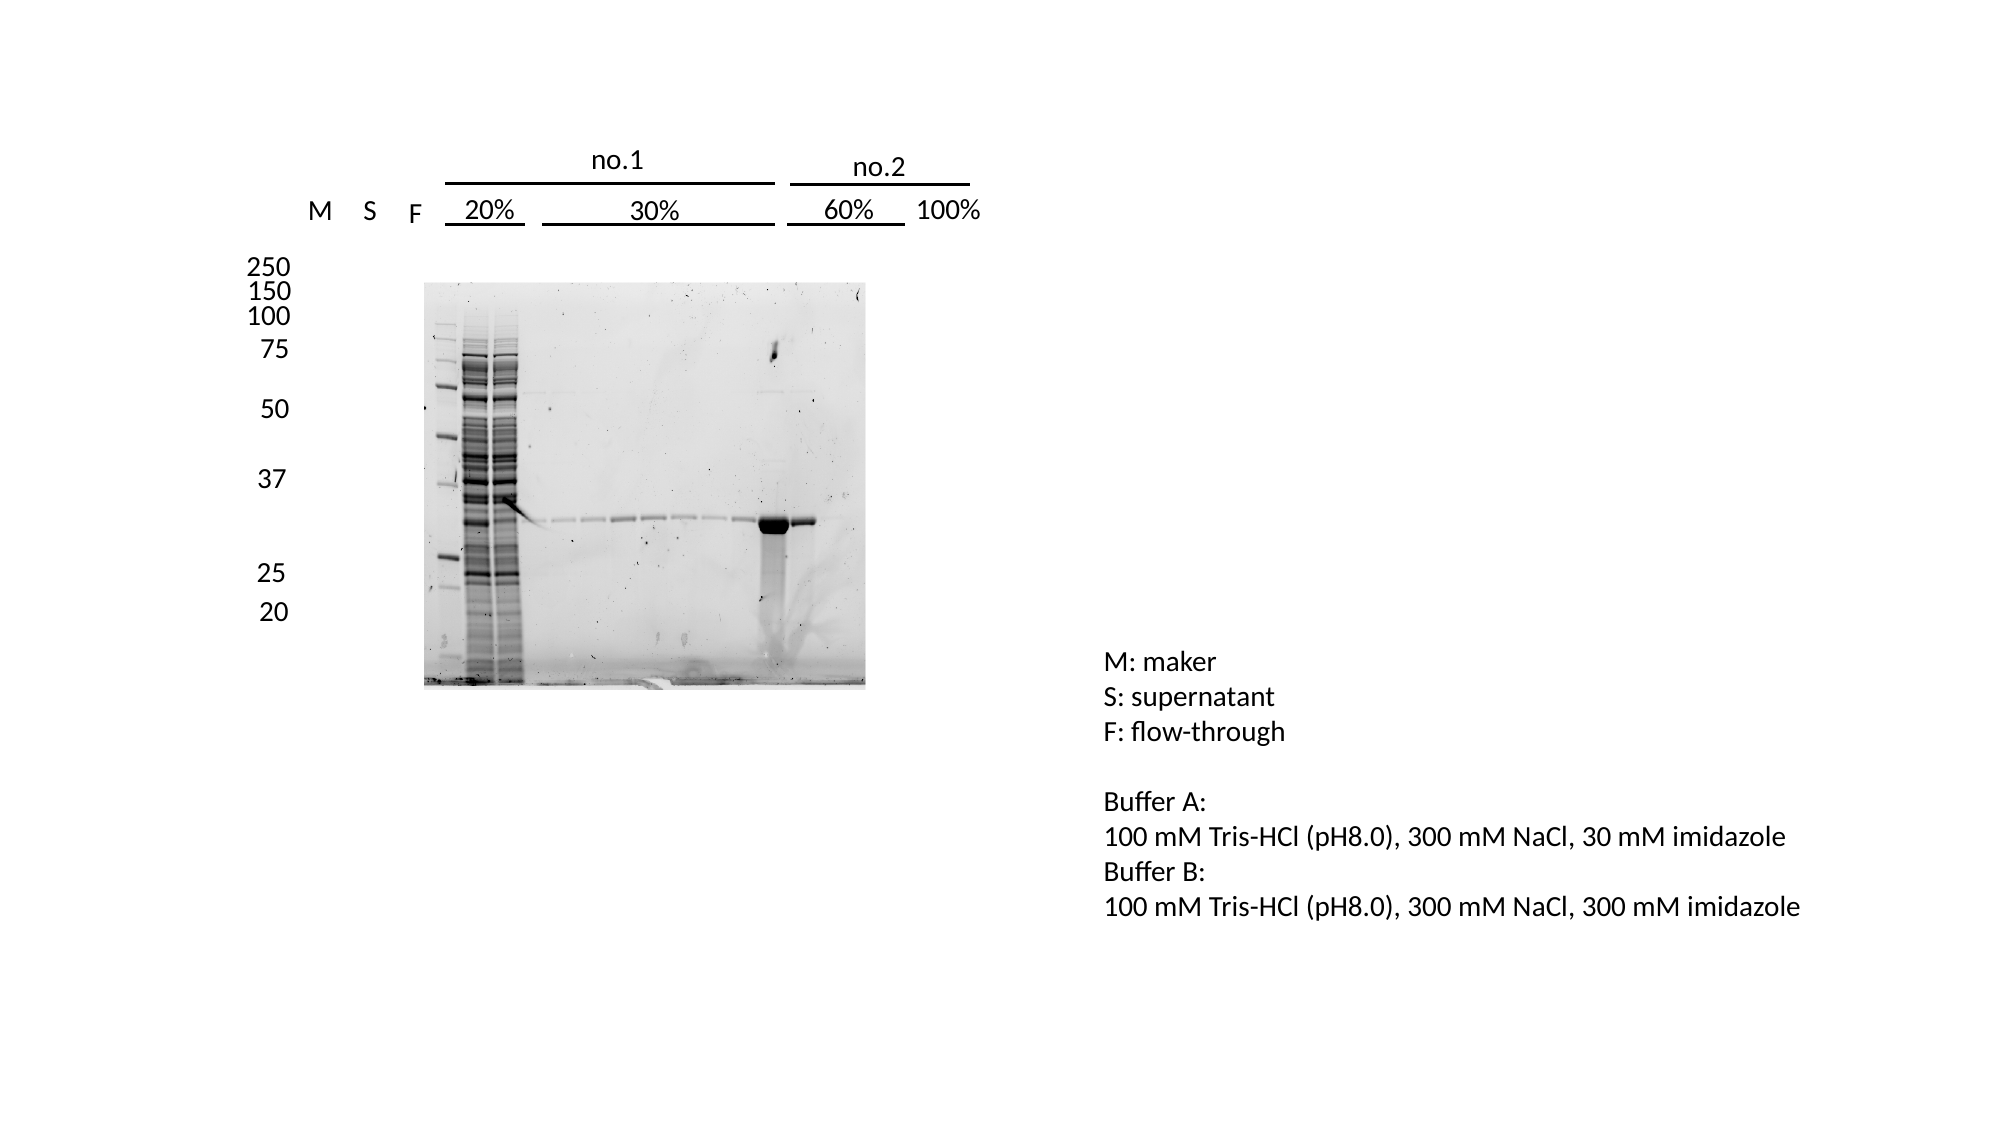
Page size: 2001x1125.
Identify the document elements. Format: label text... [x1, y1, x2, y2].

text_box M: maker S: supernatant F: flow-through Buffer A: 100 mM Tris-HCl (pH8.0), 300 mM NaCl, 30 mM imidazole Buffer B: 100 mM Tris-HCl (pH8.0), 300 mM NaCl, 300 mM imidazole [1088, 635, 1882, 930]
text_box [230, 133, 997, 742]
